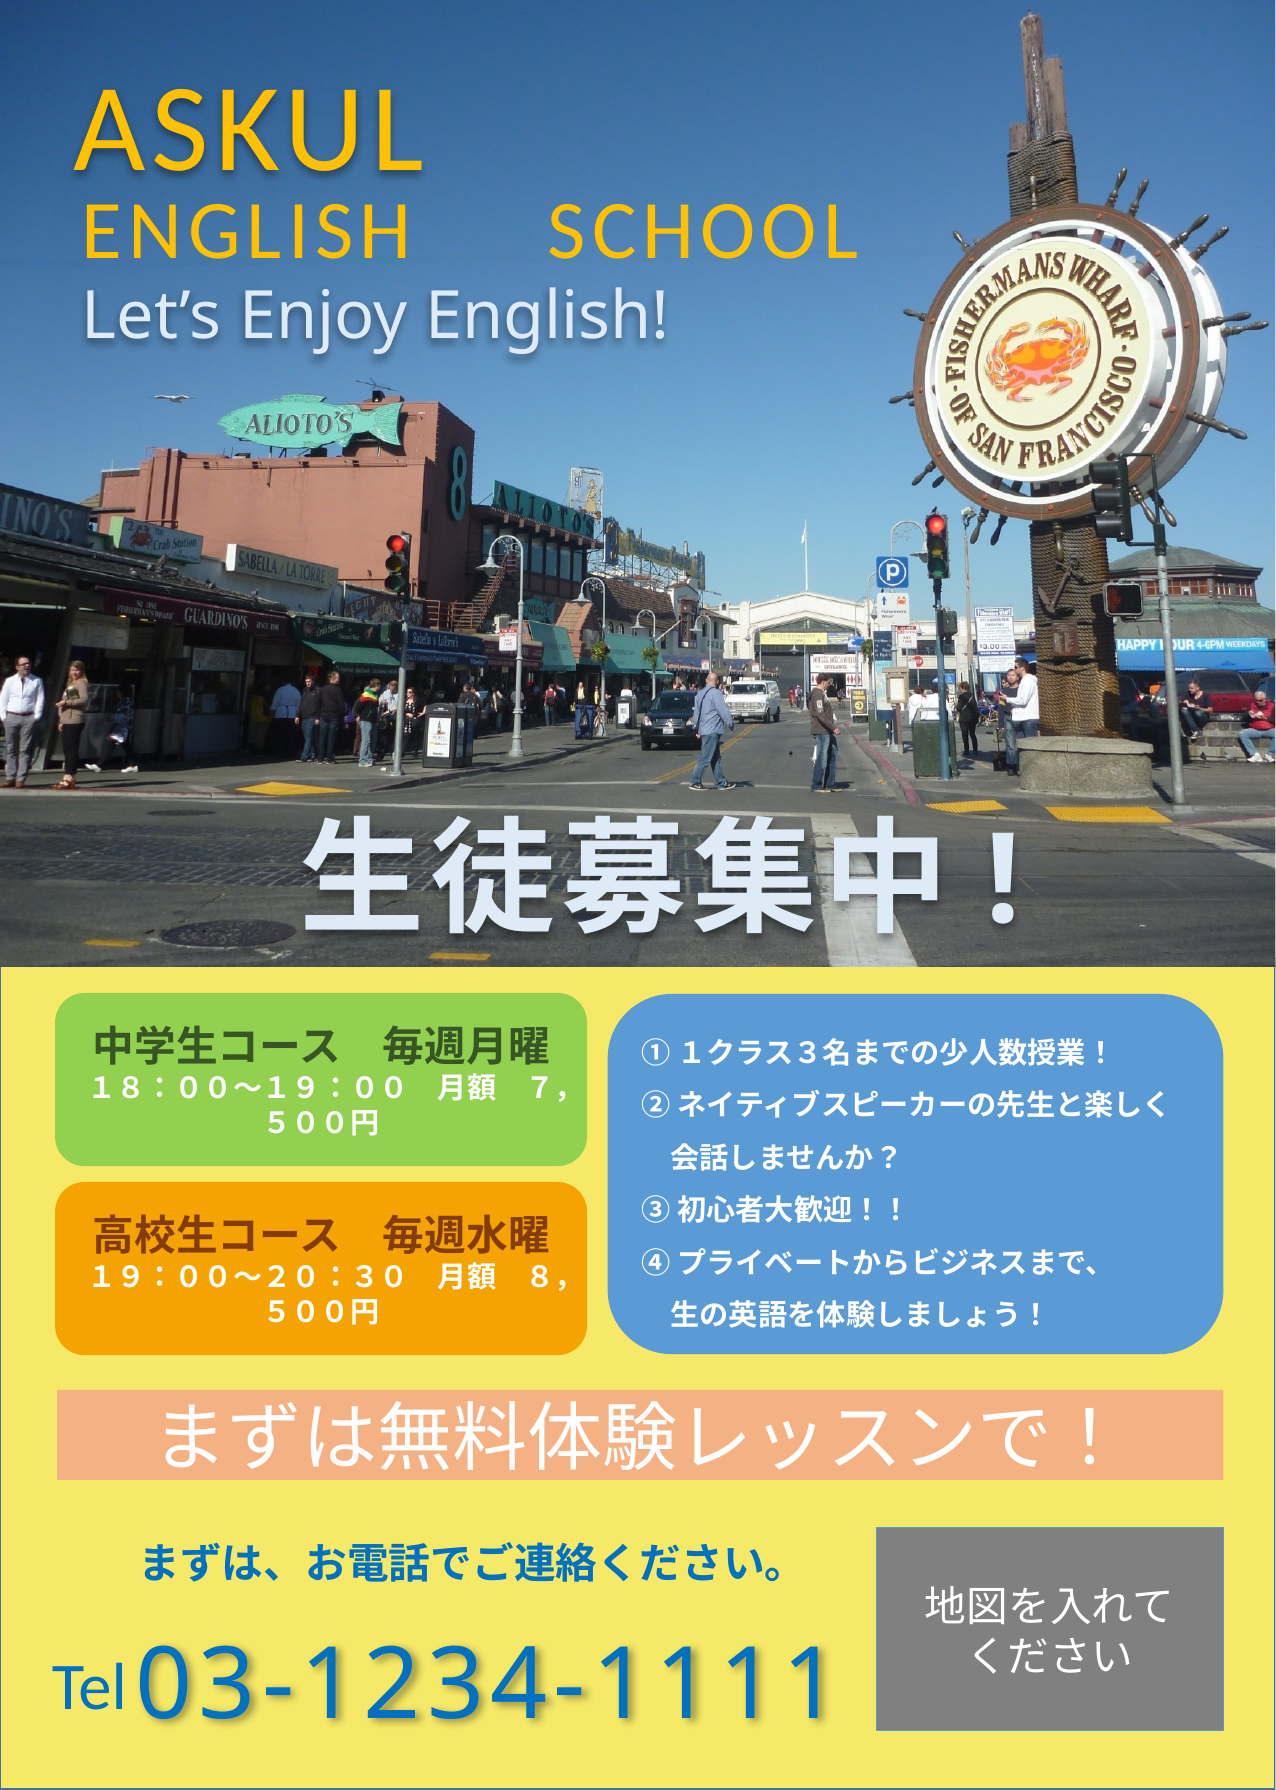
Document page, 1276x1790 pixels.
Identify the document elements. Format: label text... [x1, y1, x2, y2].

text_box Tel [37, 1635, 202, 1731]
text_box 中学生コース 毎週月曜 １８：００～１９：００ 月額 ７，５００円 [55, 992, 588, 1167]
text_box [0, 967, 1276, 1790]
text_box 地図を入れて ください [876, 1527, 1224, 1731]
text_box まずは無料体験レッスンで！ [56, 1389, 1224, 1481]
text_box 03-1234-1111 [120, 1610, 966, 1746]
text_box ①１クラス３名までの少人数授業！ ②ネイティブスピーカーの先生と楽しく 会話しませんか？ ③初心者大歓迎！！ ④プライベートからビジネスまで、 生の英語を体験しましょう！ [606, 992, 1225, 1356]
text_box まずは、お電話でご連絡ください。 [120, 1529, 824, 1594]
text_box 高校生コース 毎週水曜 １９：００～２０：３０ 月額 ８，５００円 [55, 1181, 588, 1356]
picture [0, 0, 1276, 967]
